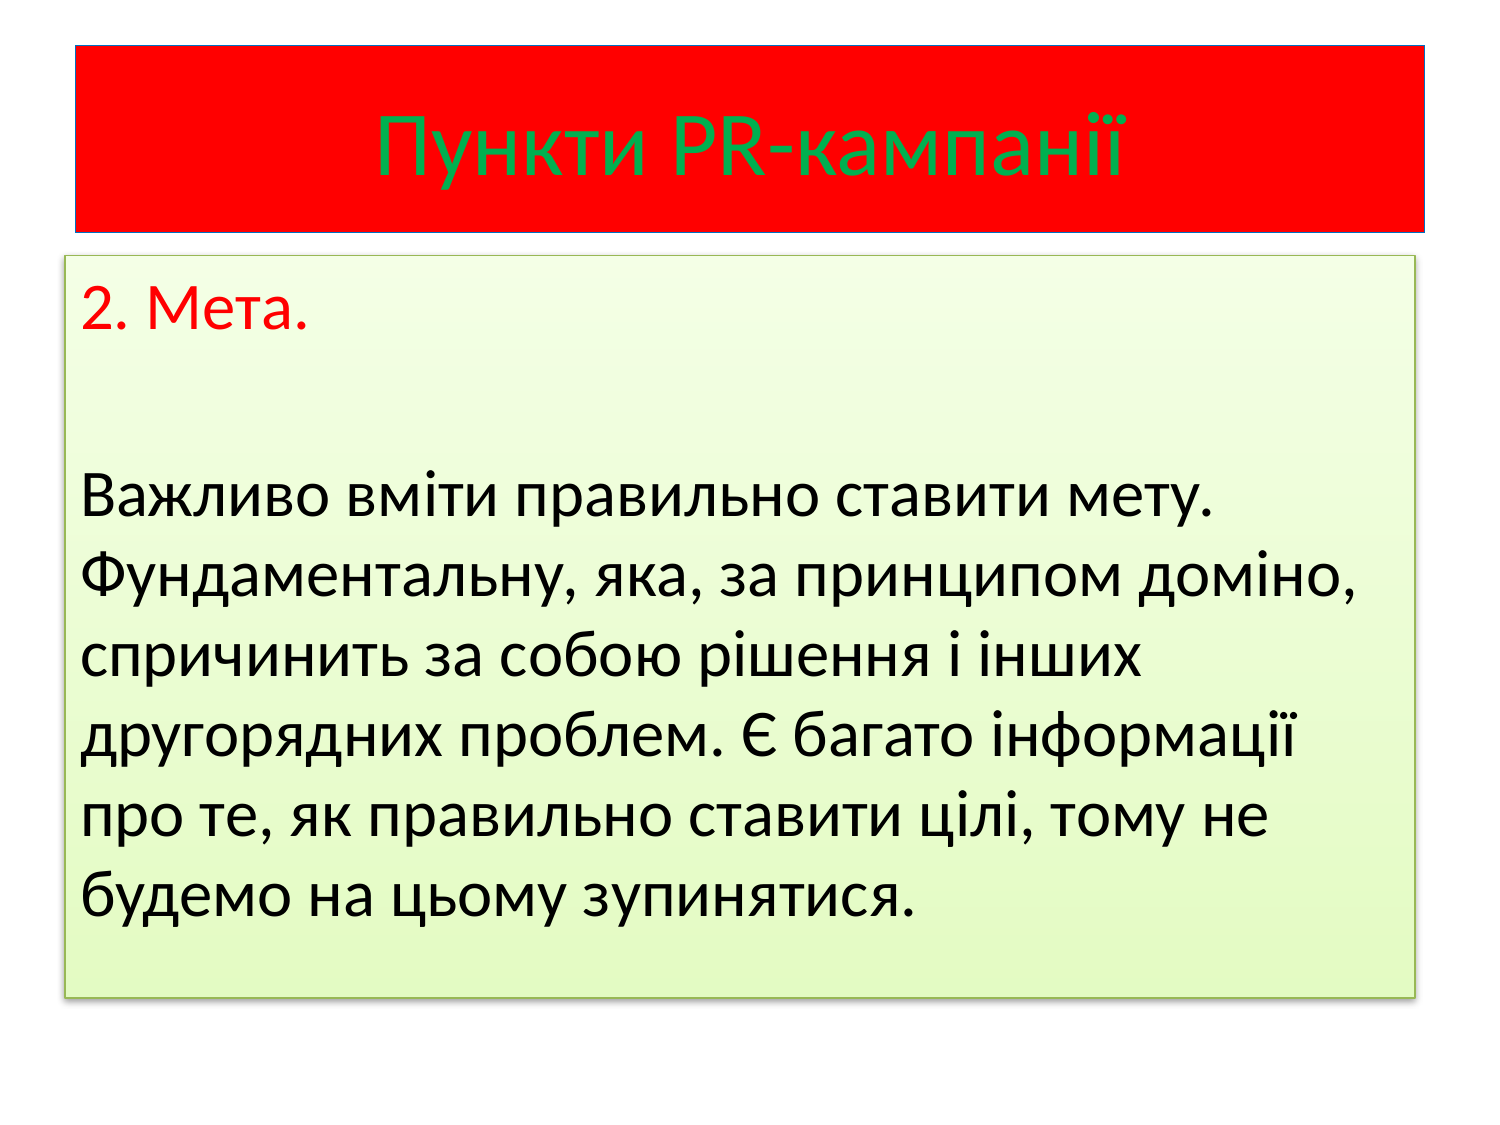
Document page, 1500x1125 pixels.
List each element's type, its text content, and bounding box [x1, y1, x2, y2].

list 2. Мета. Важливо вміти правильно ставити мету. Фундаментальну, яка, за принципом доміно, спричинить за собою рішення і інших другорядних проблем. Є багато інформації про те, як правильно ставити цілі, тому не будемо на цьому зупинятися. [64, 255, 1416, 999]
title Пункти PR-кампанії [75, 45, 1425, 233]
